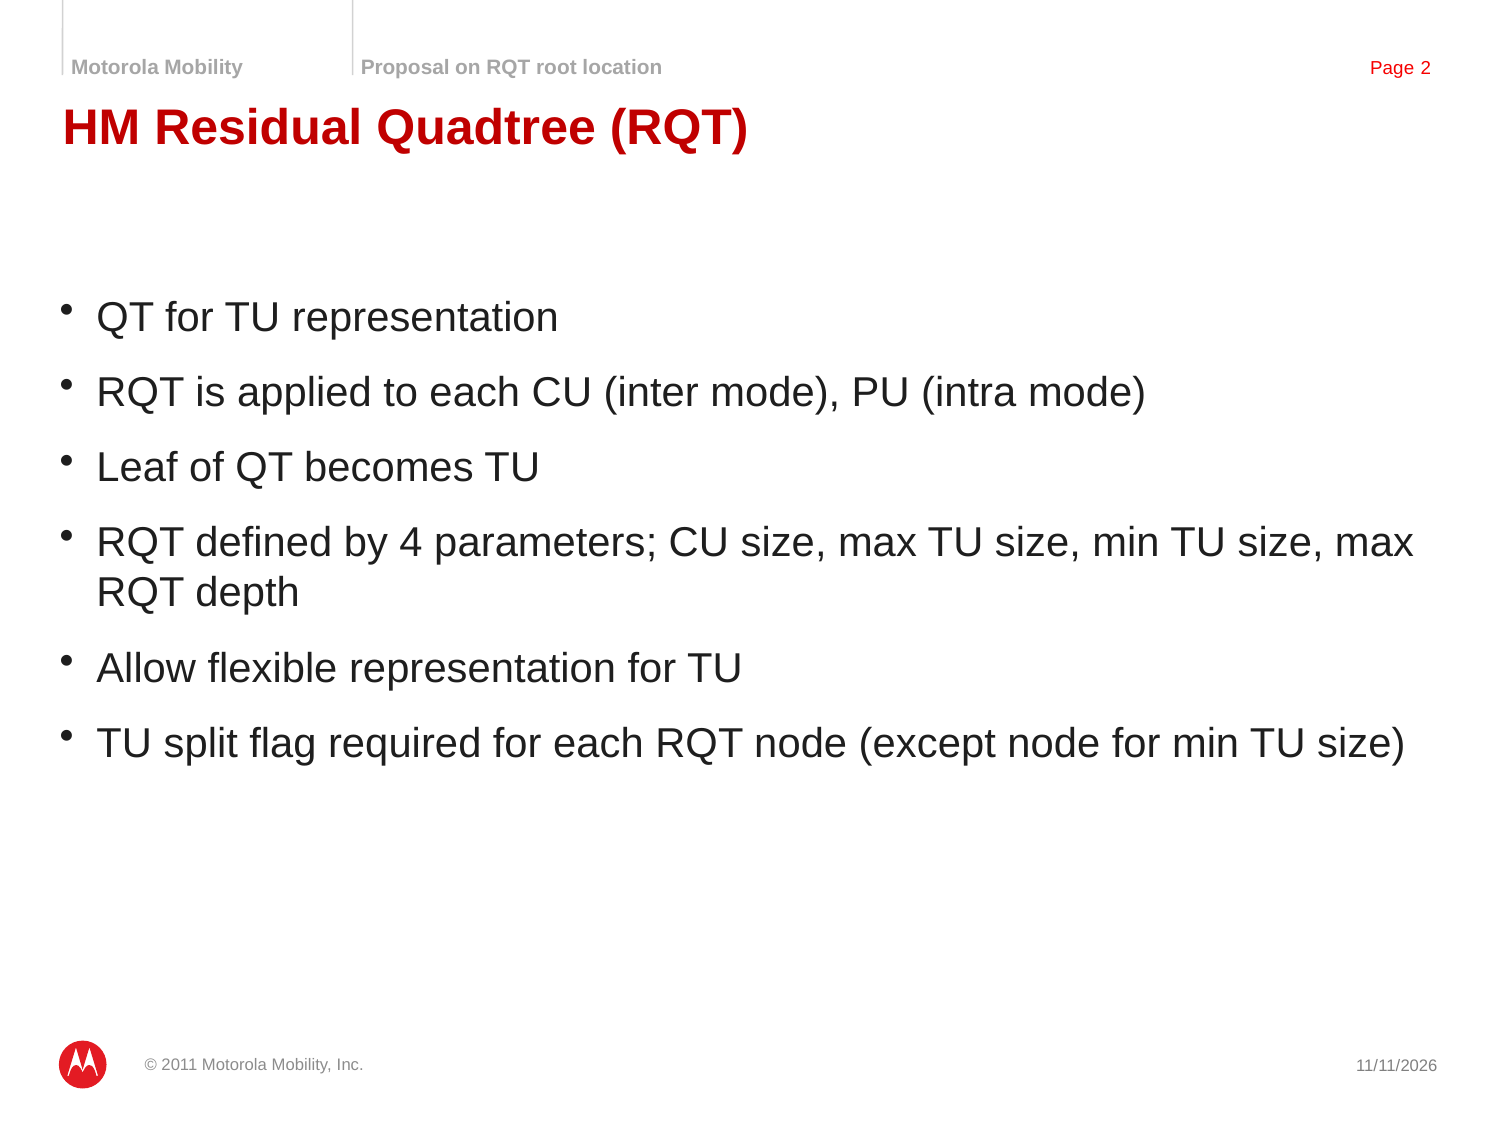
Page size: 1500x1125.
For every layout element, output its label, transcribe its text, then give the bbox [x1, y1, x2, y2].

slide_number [1347, 1043, 1447, 1087]
title HM Residual Quadtree (RQT) [62, 78, 1439, 215]
list QT for TU representation RQT is applied to each CU (inter mode), PU (intra mode) Leaf of QT becomes TU RQT defined by 4 parameters; CU size, max TU size, min TU size, max RQT depth Allow flexible representation for TU TU split flag required for each RQT node (except node for min TU size) [59, 289, 1436, 936]
footer © 2011 Motorola Mobility, Inc. [129, 1041, 605, 1086]
